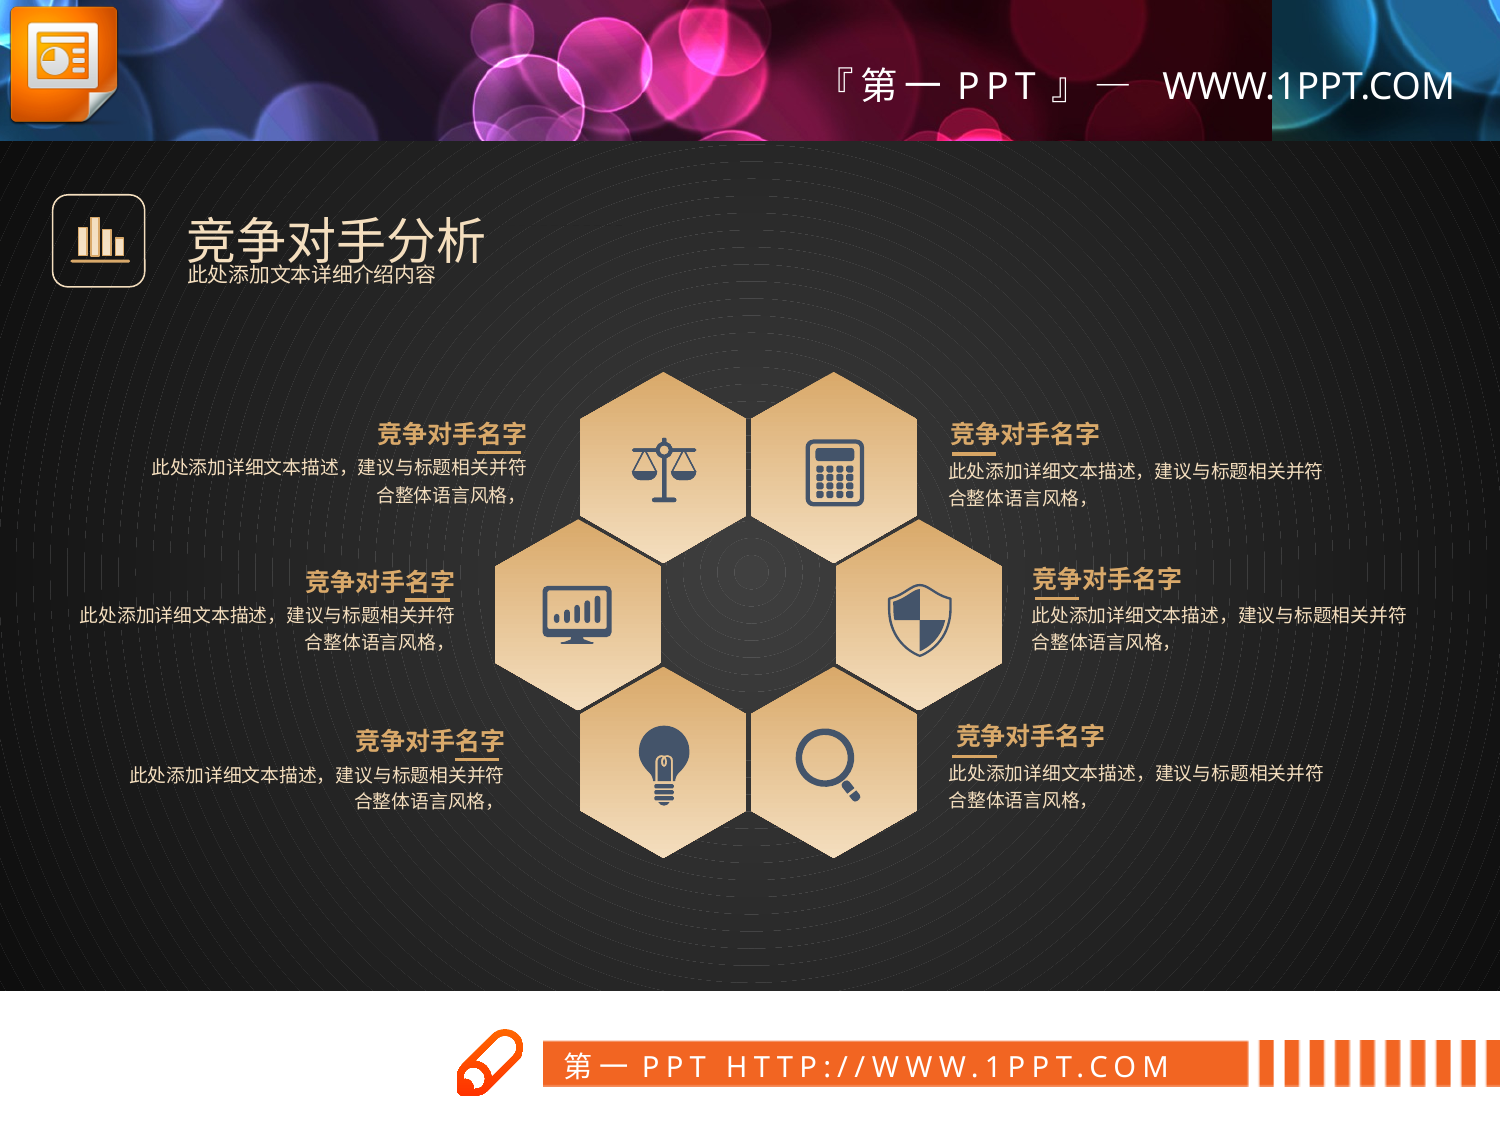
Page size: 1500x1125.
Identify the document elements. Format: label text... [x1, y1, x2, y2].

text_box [1016, 549, 1429, 660]
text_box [933, 405, 1346, 516]
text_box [835, 519, 1003, 711]
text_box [52, 194, 145, 288]
picture [543, 1040, 1500, 1087]
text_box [494, 519, 662, 711]
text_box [125, 405, 544, 512]
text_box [750, 371, 917, 564]
text_box 竞争对手分析 [171, 189, 526, 277]
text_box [53, 552, 472, 660]
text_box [933, 707, 1346, 818]
text_box 此处添加文本详细介绍内容 [172, 249, 457, 292]
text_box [103, 711, 522, 819]
picture [0, 0, 1500, 141]
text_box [750, 666, 917, 859]
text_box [580, 371, 747, 564]
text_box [580, 666, 747, 859]
